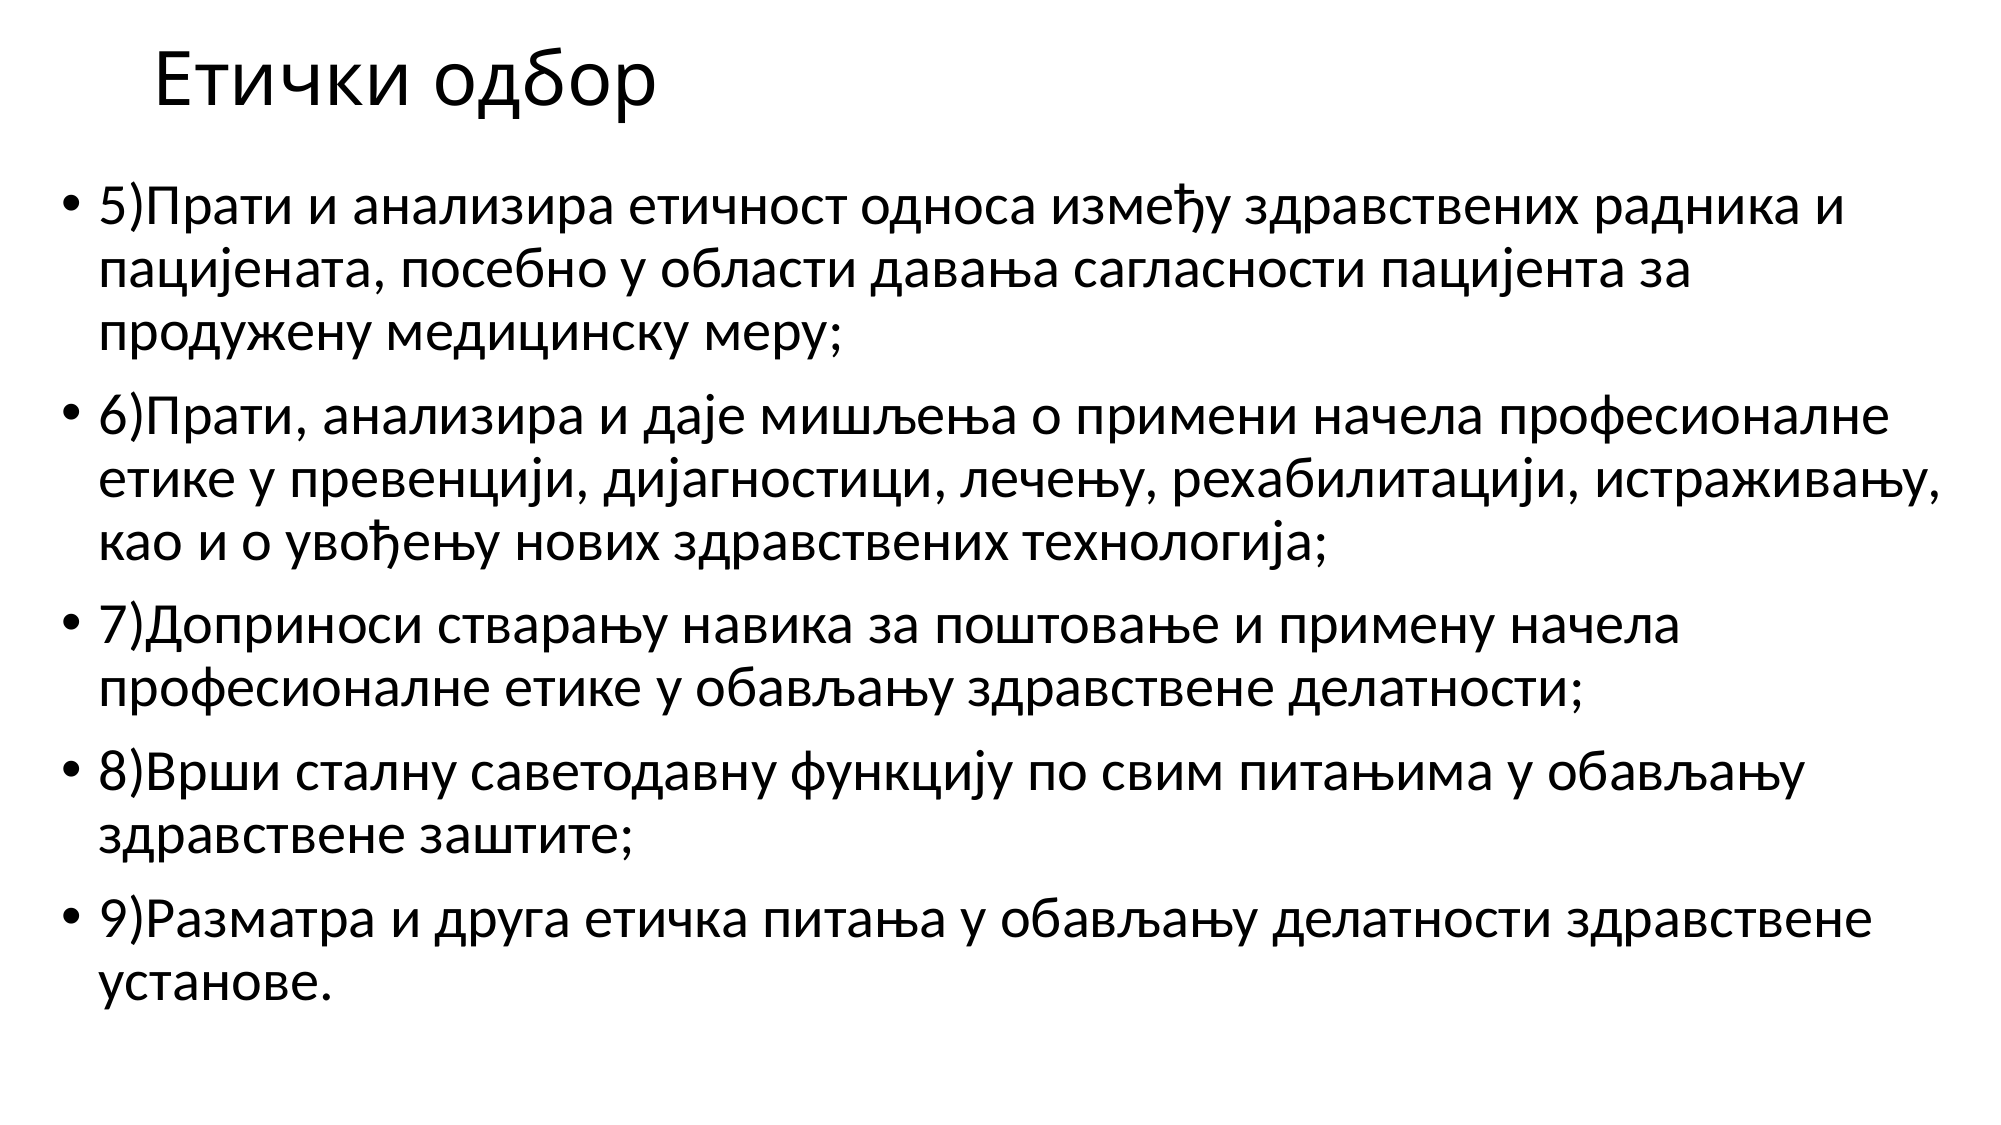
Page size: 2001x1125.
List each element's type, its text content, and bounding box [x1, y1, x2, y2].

list 5)Прати и анализира етичност односа између здравствених радника и пацијената, посебно у области давања сагласности пацијента за продужену медицинску меру; 6)Прати, анализира и даје мишљења о примени начела професионалне етике у превенцији, дијагностици, лечењу, рехабилитацији, истраживању, као и о увођењу нових здравствених технологија; 7)Доприноси стварању навика за поштовање и примену начела професионалне етике у обављању здравствене делатности; 8)Врши сталну саветодавну функцију по свим питањима у обављању здравствене заштите; 9)Разматра и друга етичка питања у обављању делатности здравствене установе. [46, 166, 1960, 1089]
title Етички одбoр [137, 33, 1863, 130]
